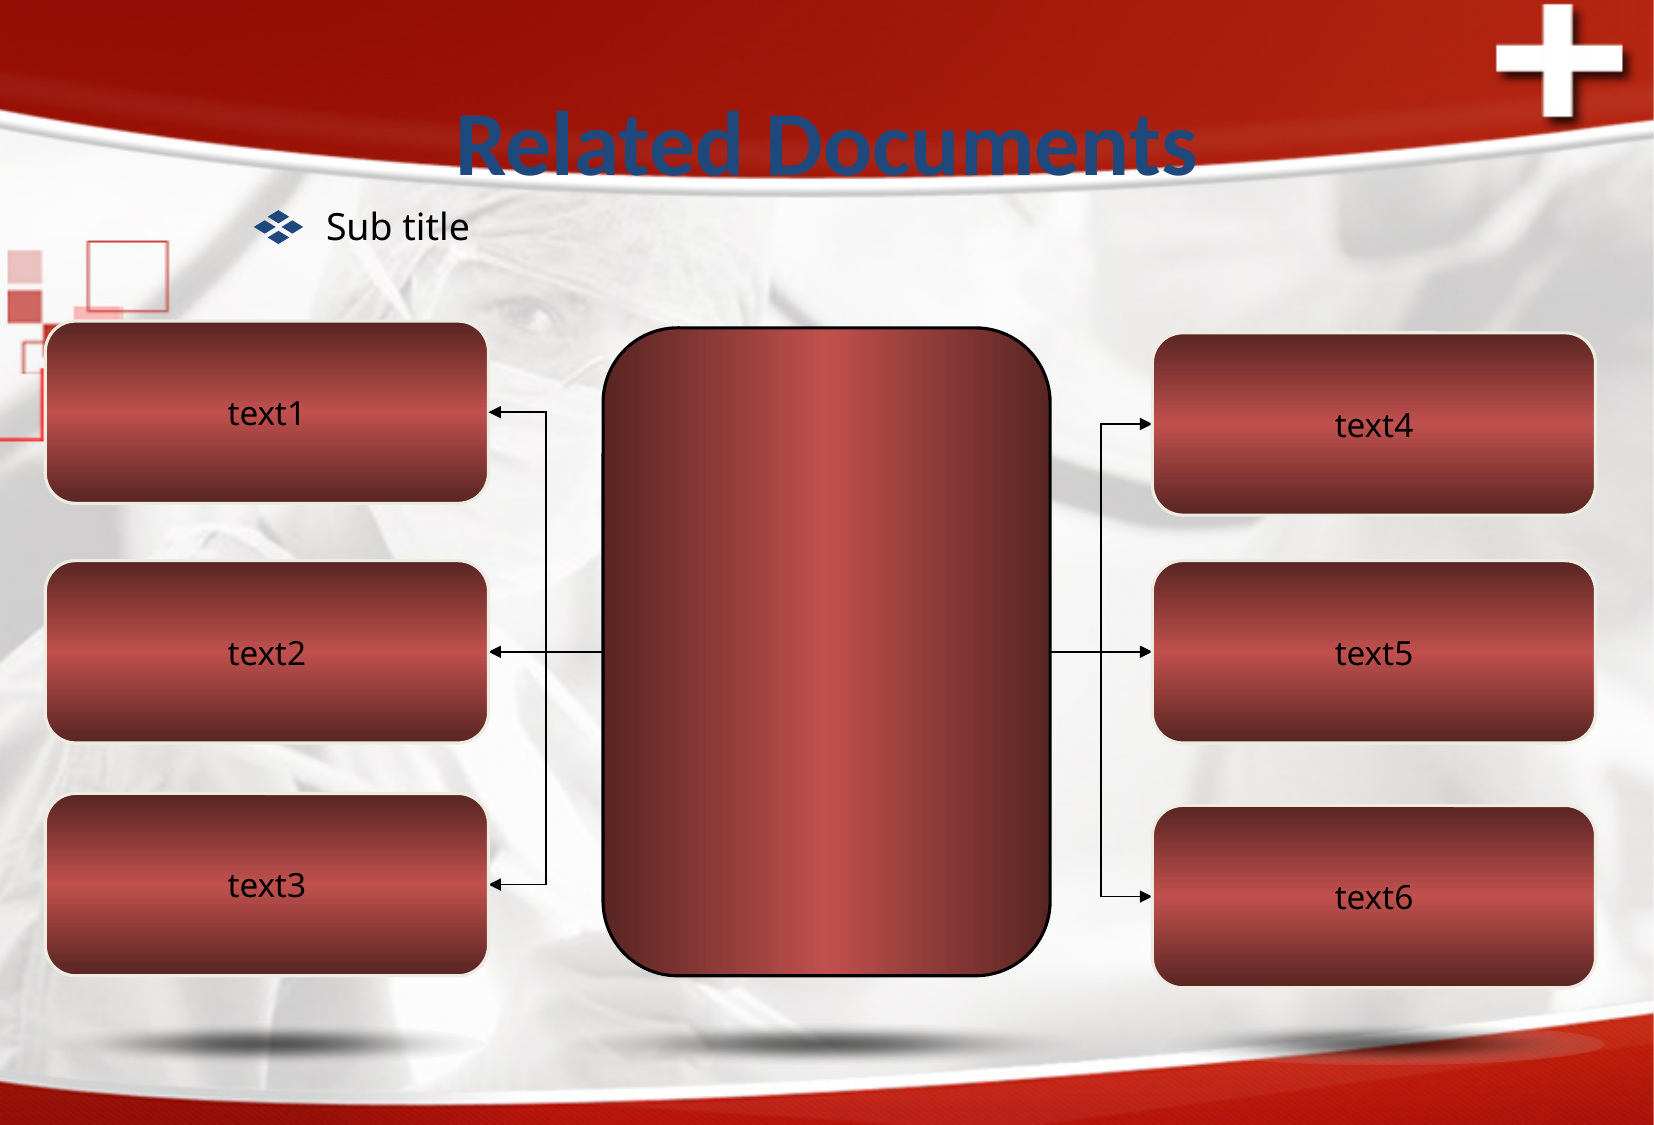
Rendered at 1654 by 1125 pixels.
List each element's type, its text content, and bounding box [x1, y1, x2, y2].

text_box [444, 661, 546, 885]
text_box text2 [45, 560, 439, 743]
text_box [253, 195, 678, 256]
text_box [566, 327, 1088, 1068]
picture [0, 0, 1654, 1125]
text_box text5 [1152, 560, 1596, 743]
text_box text1 [45, 321, 489, 504]
text_box text4 [1152, 332, 1596, 516]
title Related Documents [82, 44, 1572, 233]
text_box text6 [1152, 805, 1596, 988]
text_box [444, 411, 546, 651]
text_box text3 [45, 793, 489, 976]
